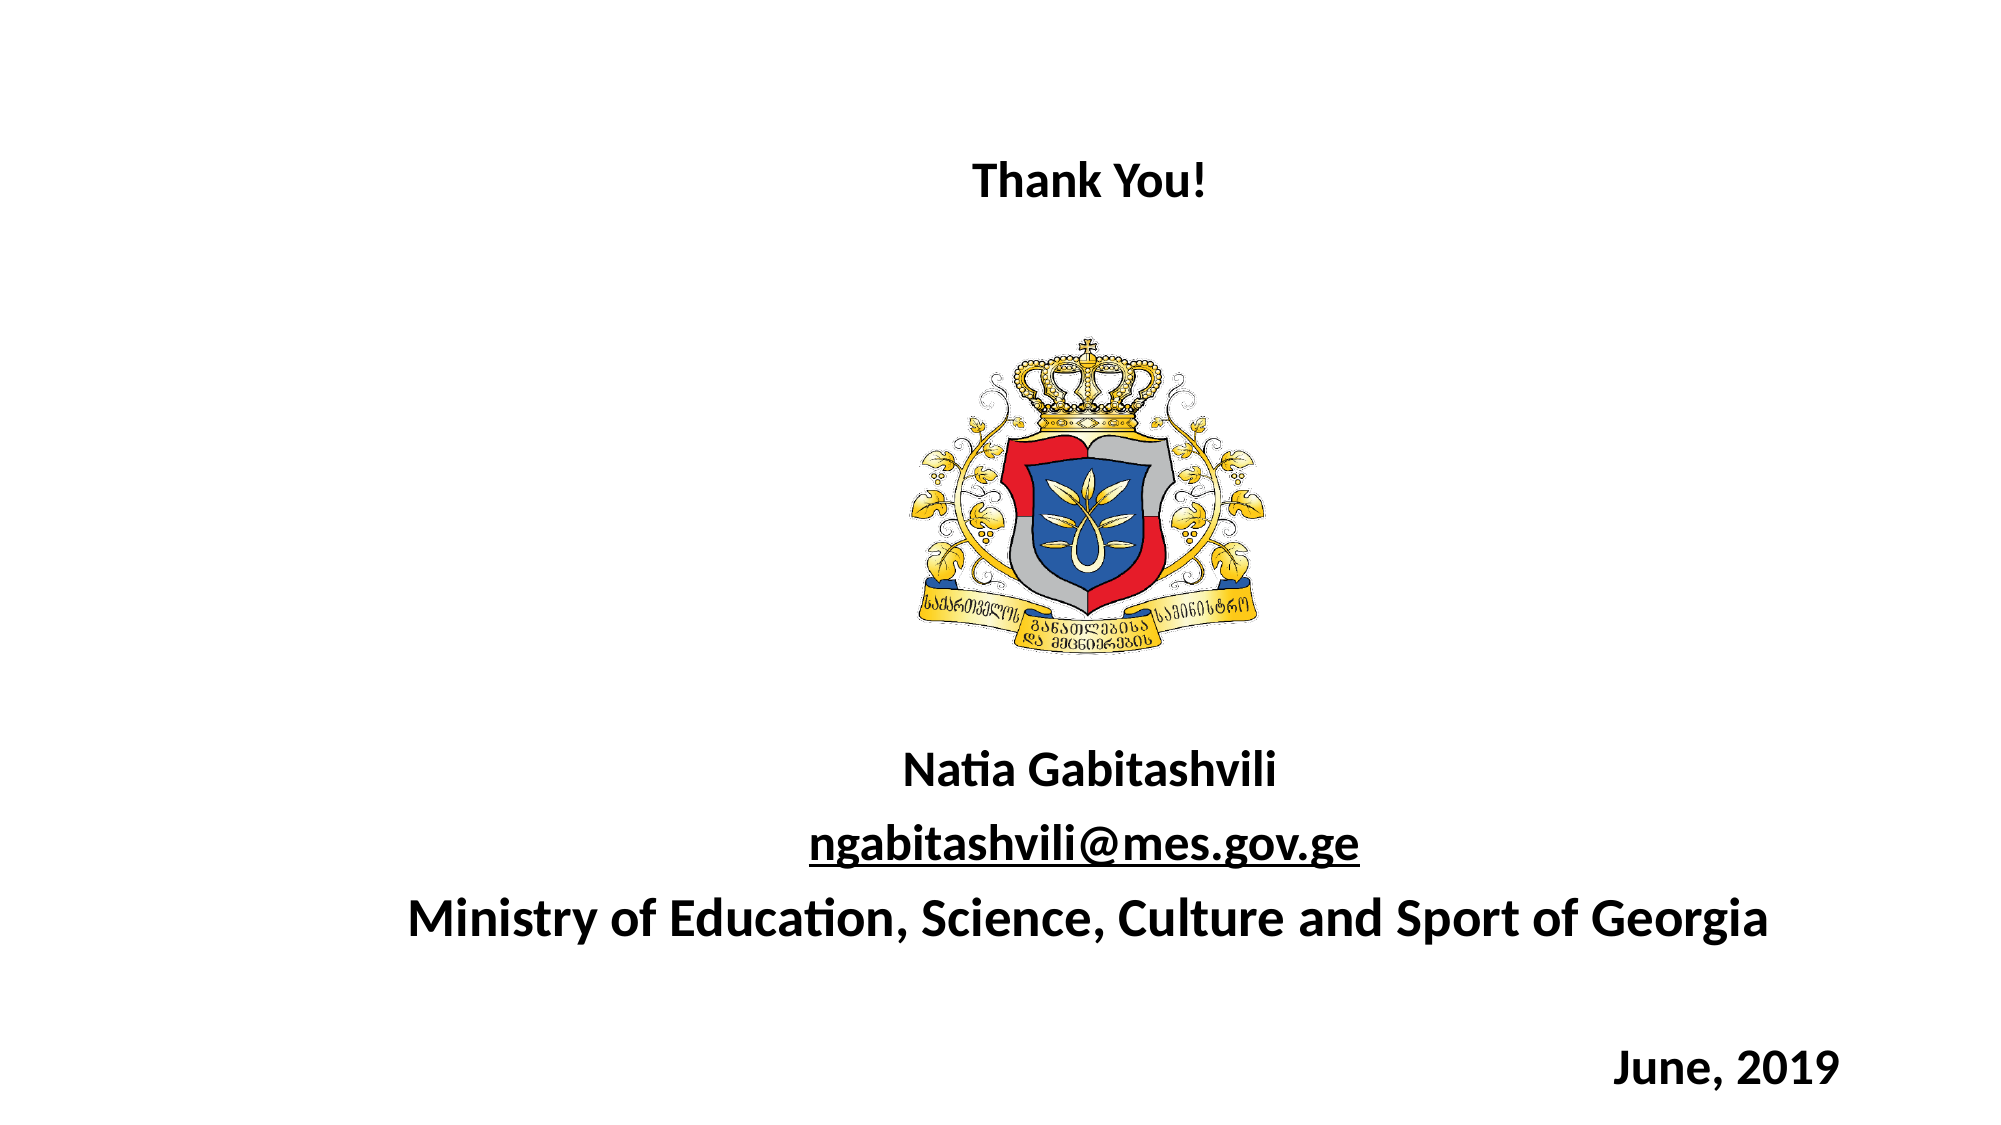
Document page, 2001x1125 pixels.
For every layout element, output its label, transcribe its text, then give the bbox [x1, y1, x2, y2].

picture [888, 324, 1287, 655]
list Thank You! Natia Gabitashvili ngabitashvili@mes.gov.ge Ministry of Education, Science, Culture and Sport of Georgia June, 2019 [324, 66, 1856, 1106]
